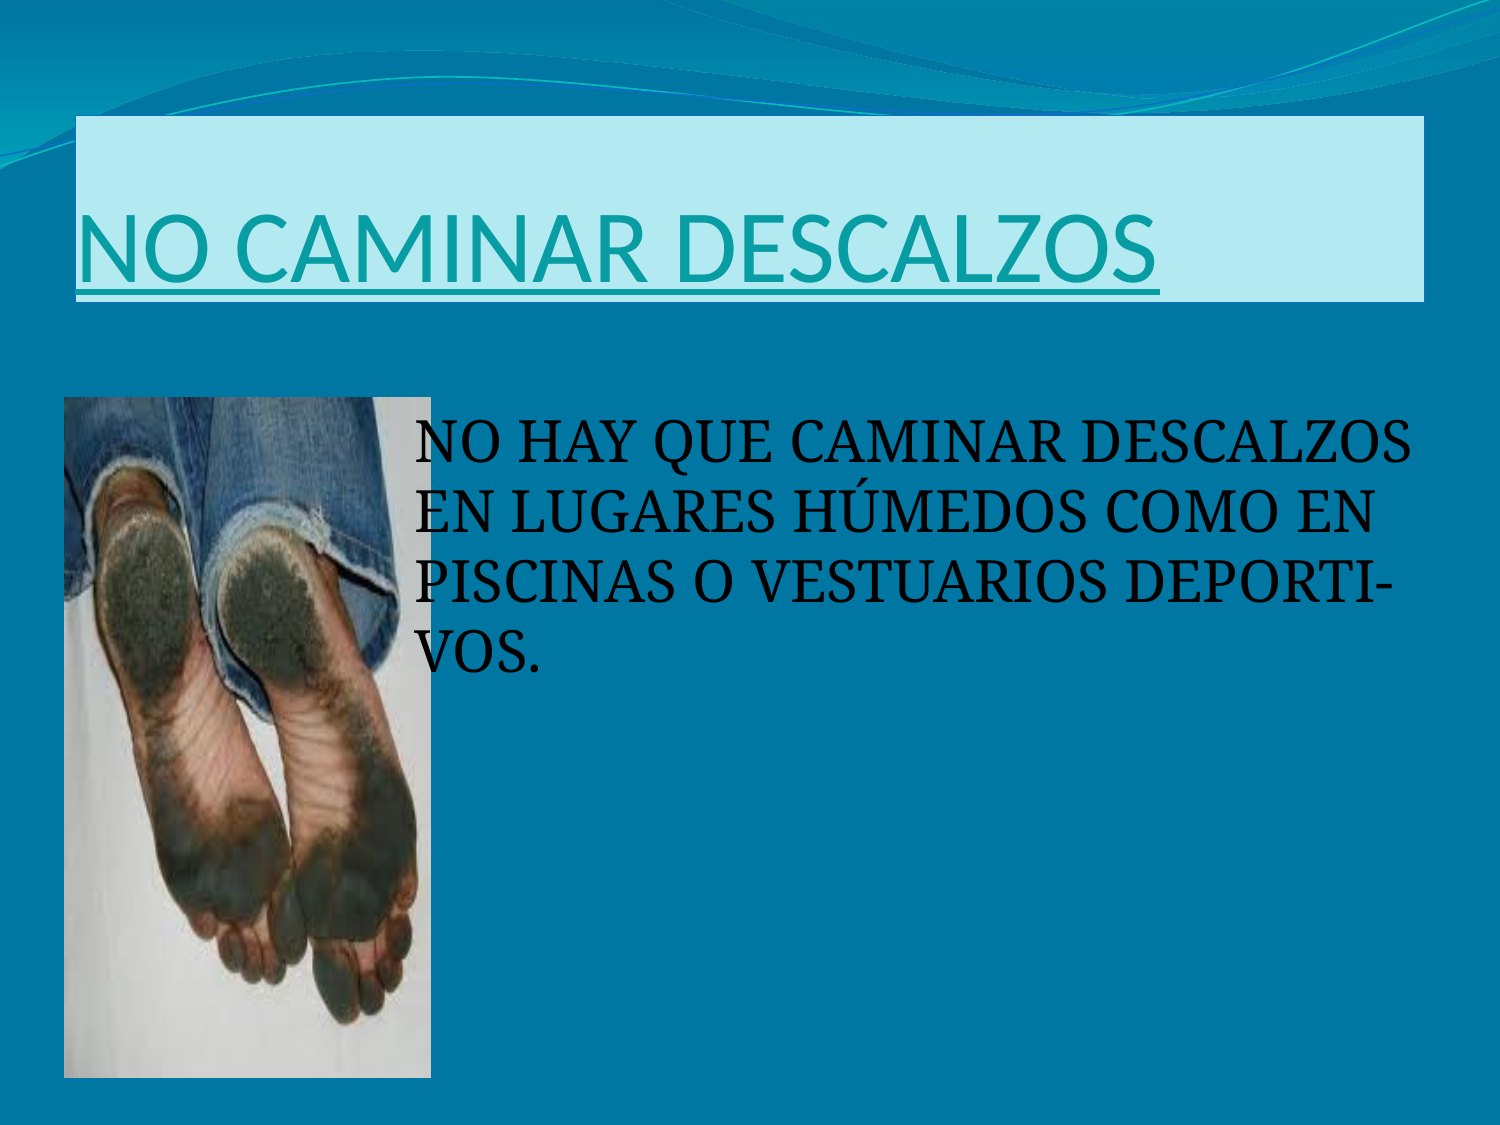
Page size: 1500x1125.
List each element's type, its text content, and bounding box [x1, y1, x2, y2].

text_box NO HAY QUE CAMINAR DESCALZOS EN LUGARES HÚMEDOS COMO EN PISCINAS O VESTUARIOS DEPORTI- VOS. [439, 397, 1429, 692]
title NO CAMINAR DESCALZOS [75, 115, 1425, 303]
picture [65, 398, 432, 1077]
